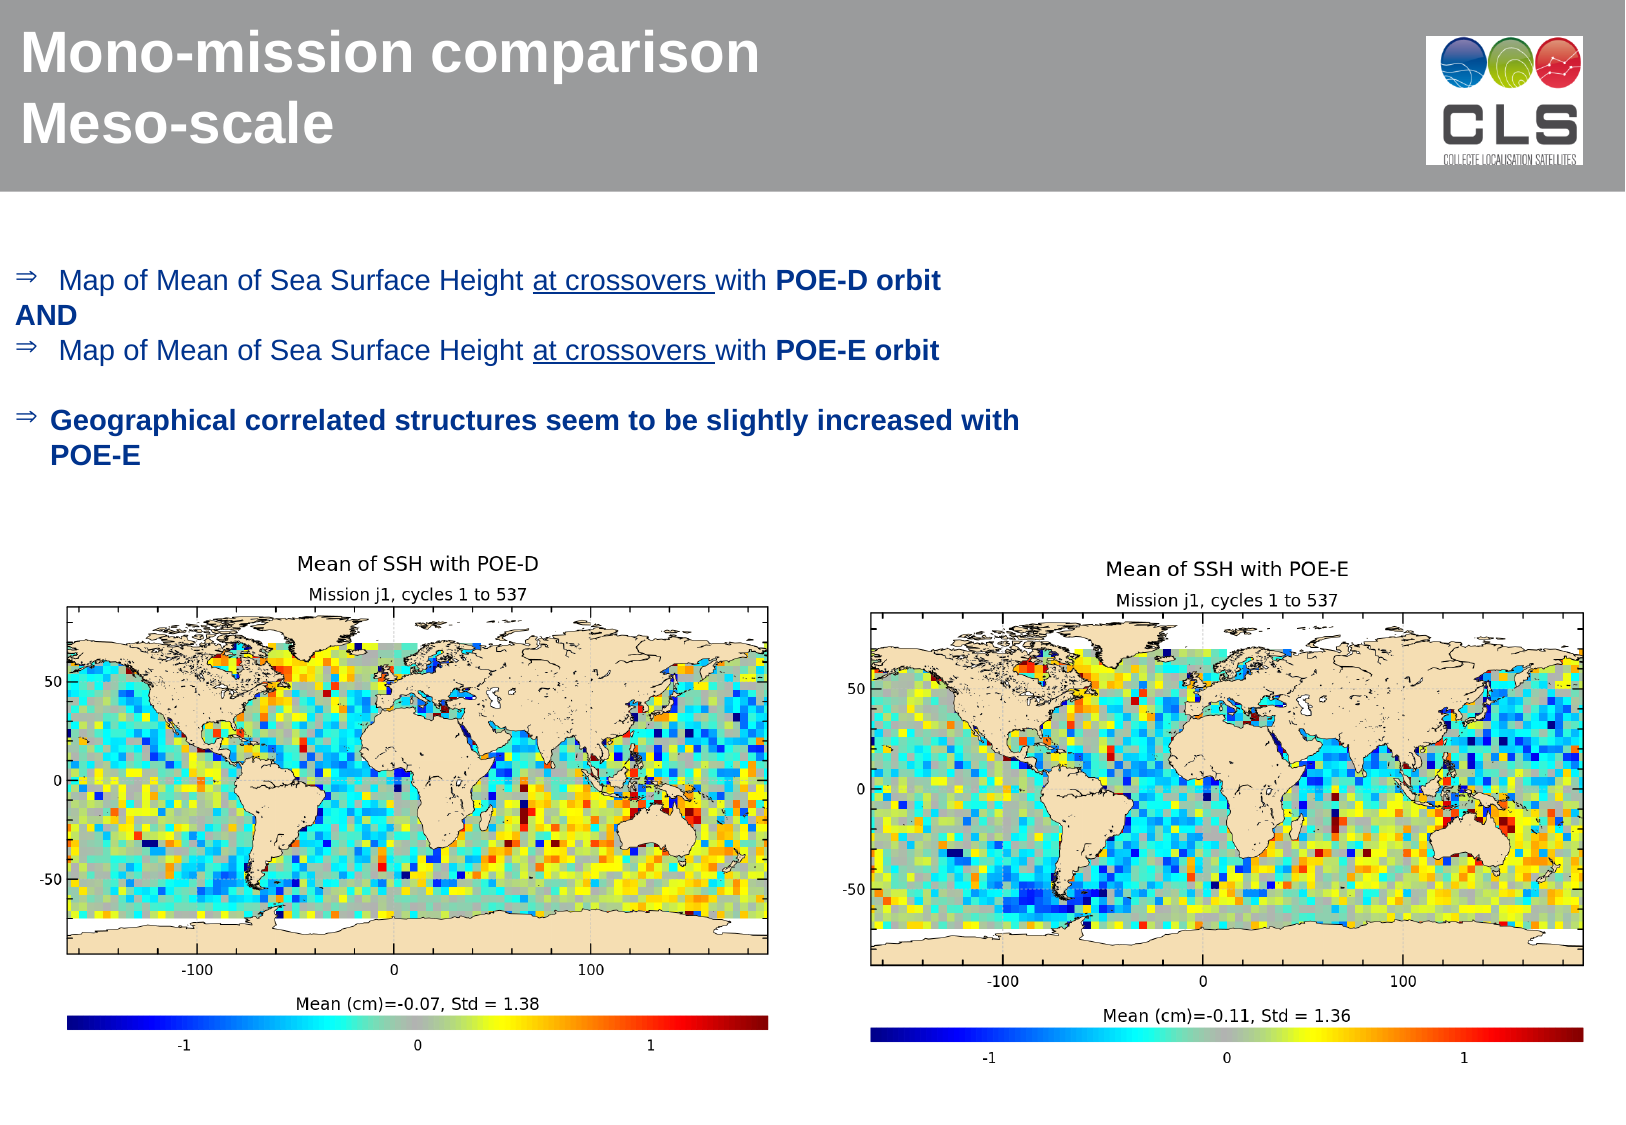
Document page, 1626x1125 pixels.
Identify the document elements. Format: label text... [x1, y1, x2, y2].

picture [0, 531, 1625, 1094]
text_box Mono-mission comparison Meso-scale [5, 17, 1425, 148]
text_box Map of Mean of Sea Surface Height at crossovers with POE-D orbit AND Map of Mean of Sea Surface Height at crossovers with POE-E orbit Geographical correlated structures seem to be slightly increased with POE-E [0, 219, 1052, 479]
picture [1426, 36, 1583, 165]
